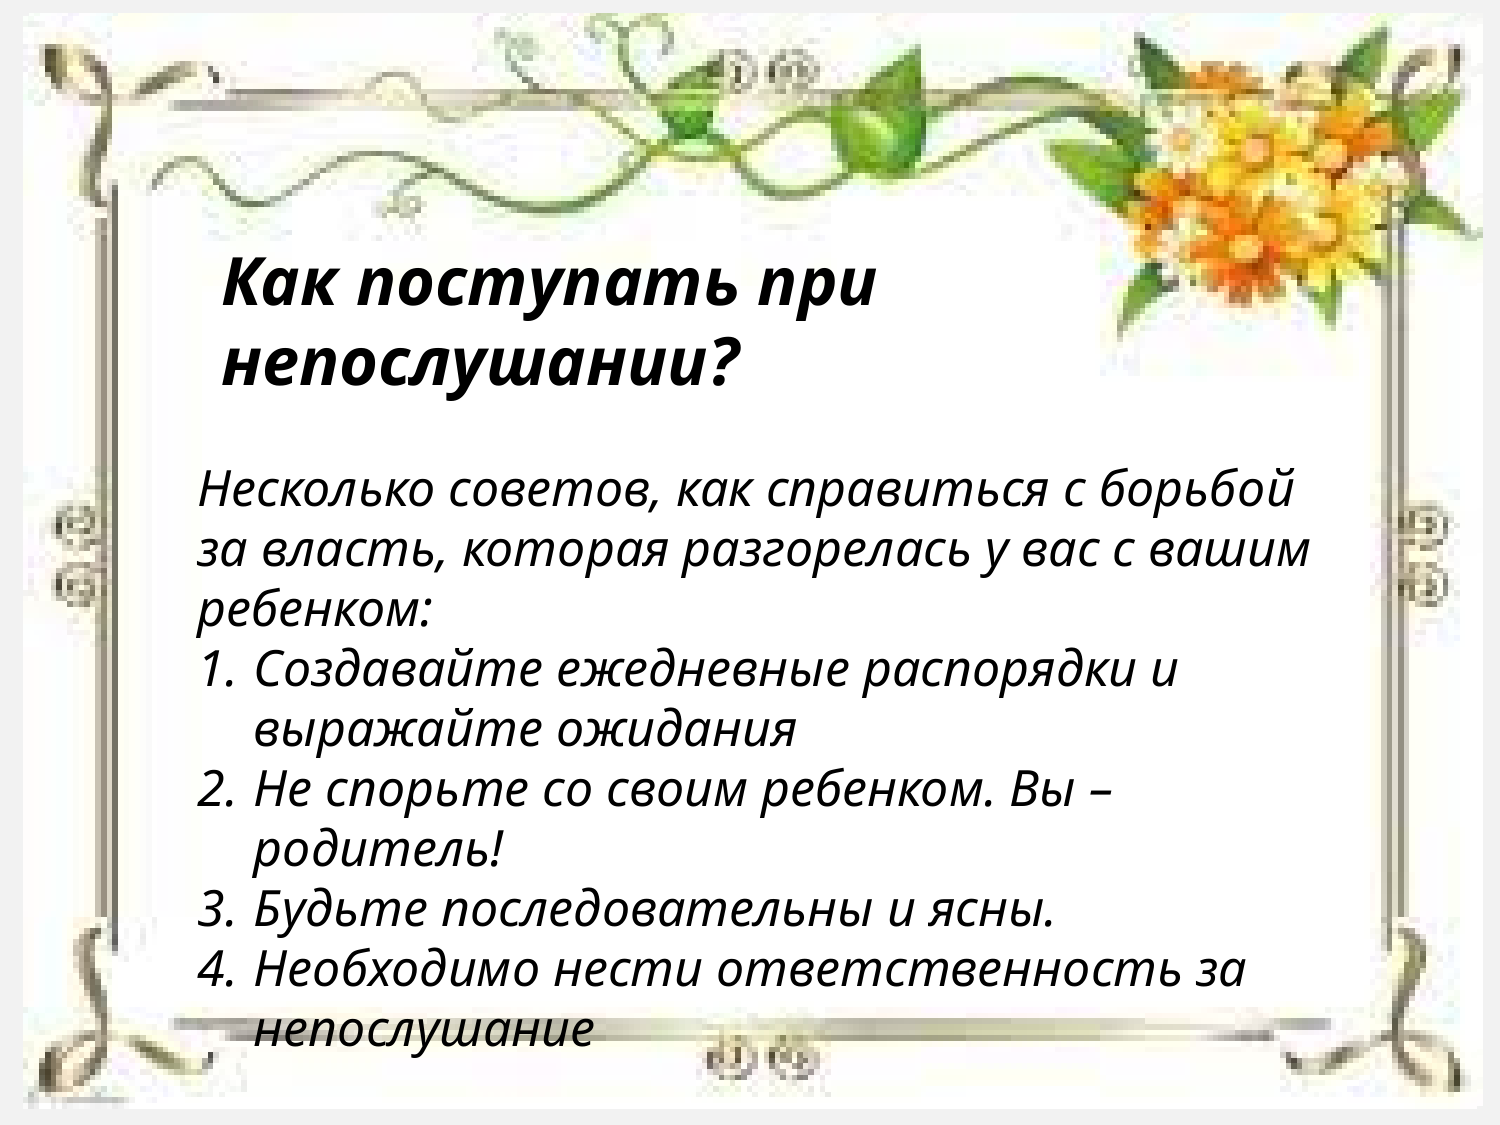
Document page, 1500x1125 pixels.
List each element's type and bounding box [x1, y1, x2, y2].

picture [23, 16, 1477, 1109]
list [29, 13, 1483, 1106]
